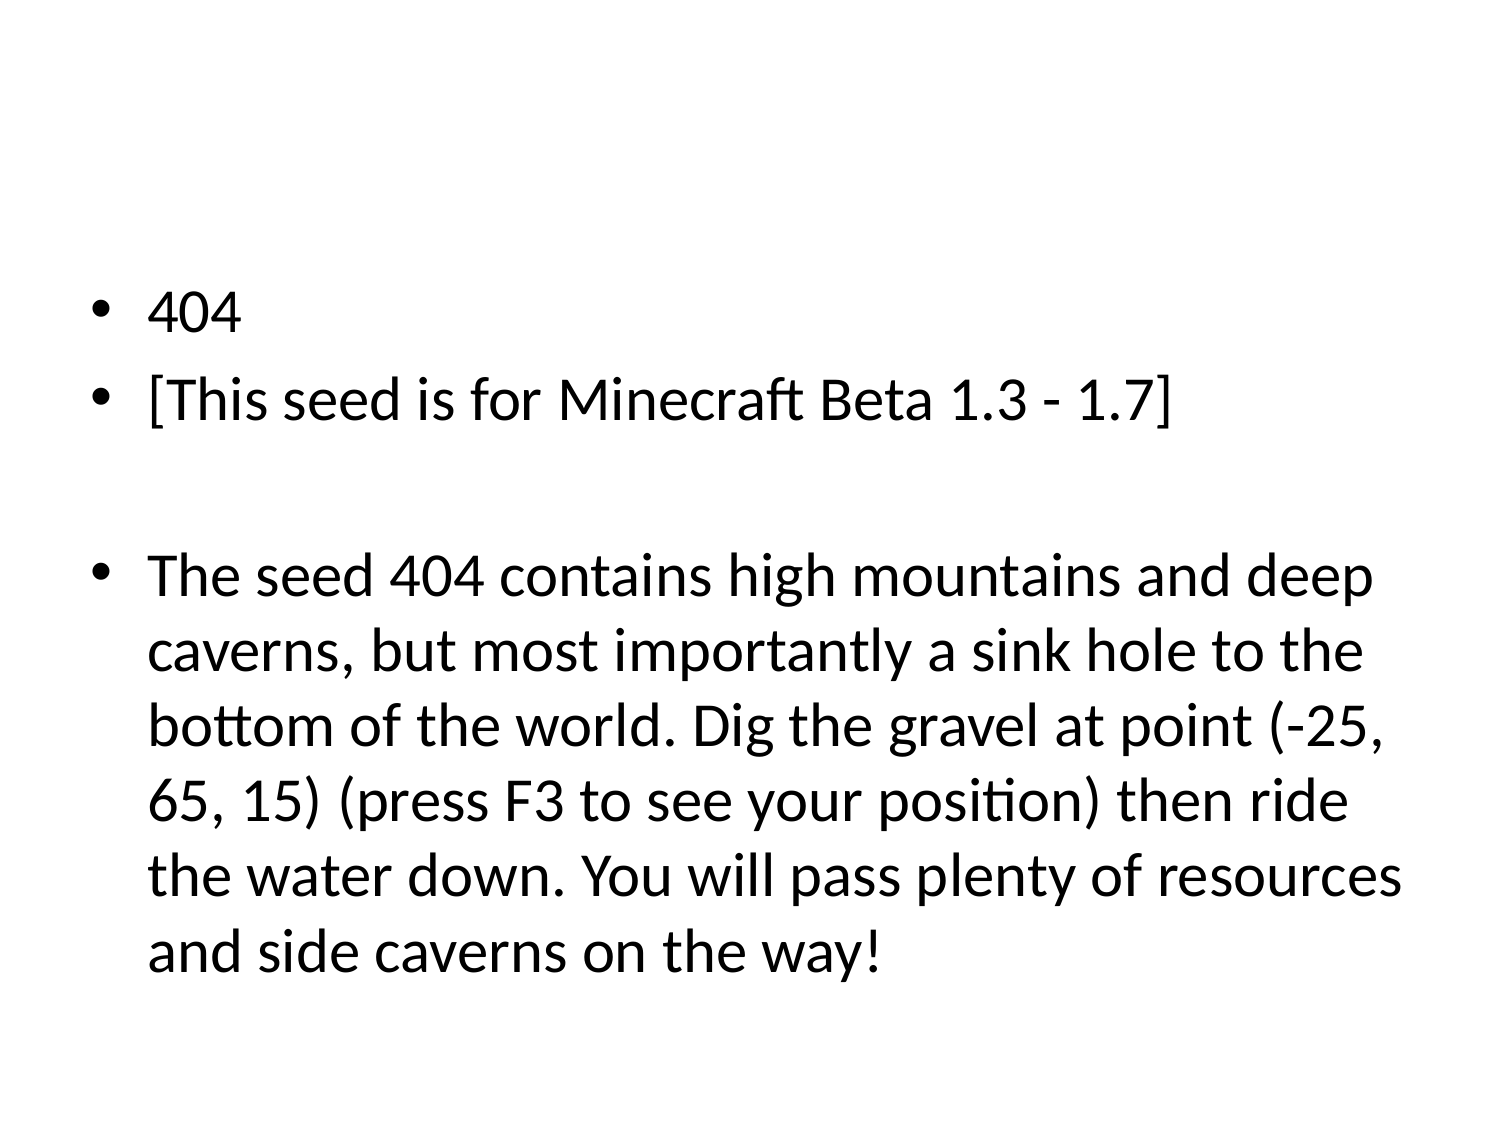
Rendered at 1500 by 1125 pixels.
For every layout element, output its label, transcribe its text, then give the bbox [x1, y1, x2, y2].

list 404 [This seed is for Minecraft Beta 1.3 - 1.7] The seed 404 contains high mountains and deep caverns, but most importantly a sink hole to the bottom of the world. Dig the gravel at point (-25, 65, 15) (press F3 to see your position) then ride the water down. You will pass plenty of resources and side caverns on the way! [75, 262, 1425, 1005]
